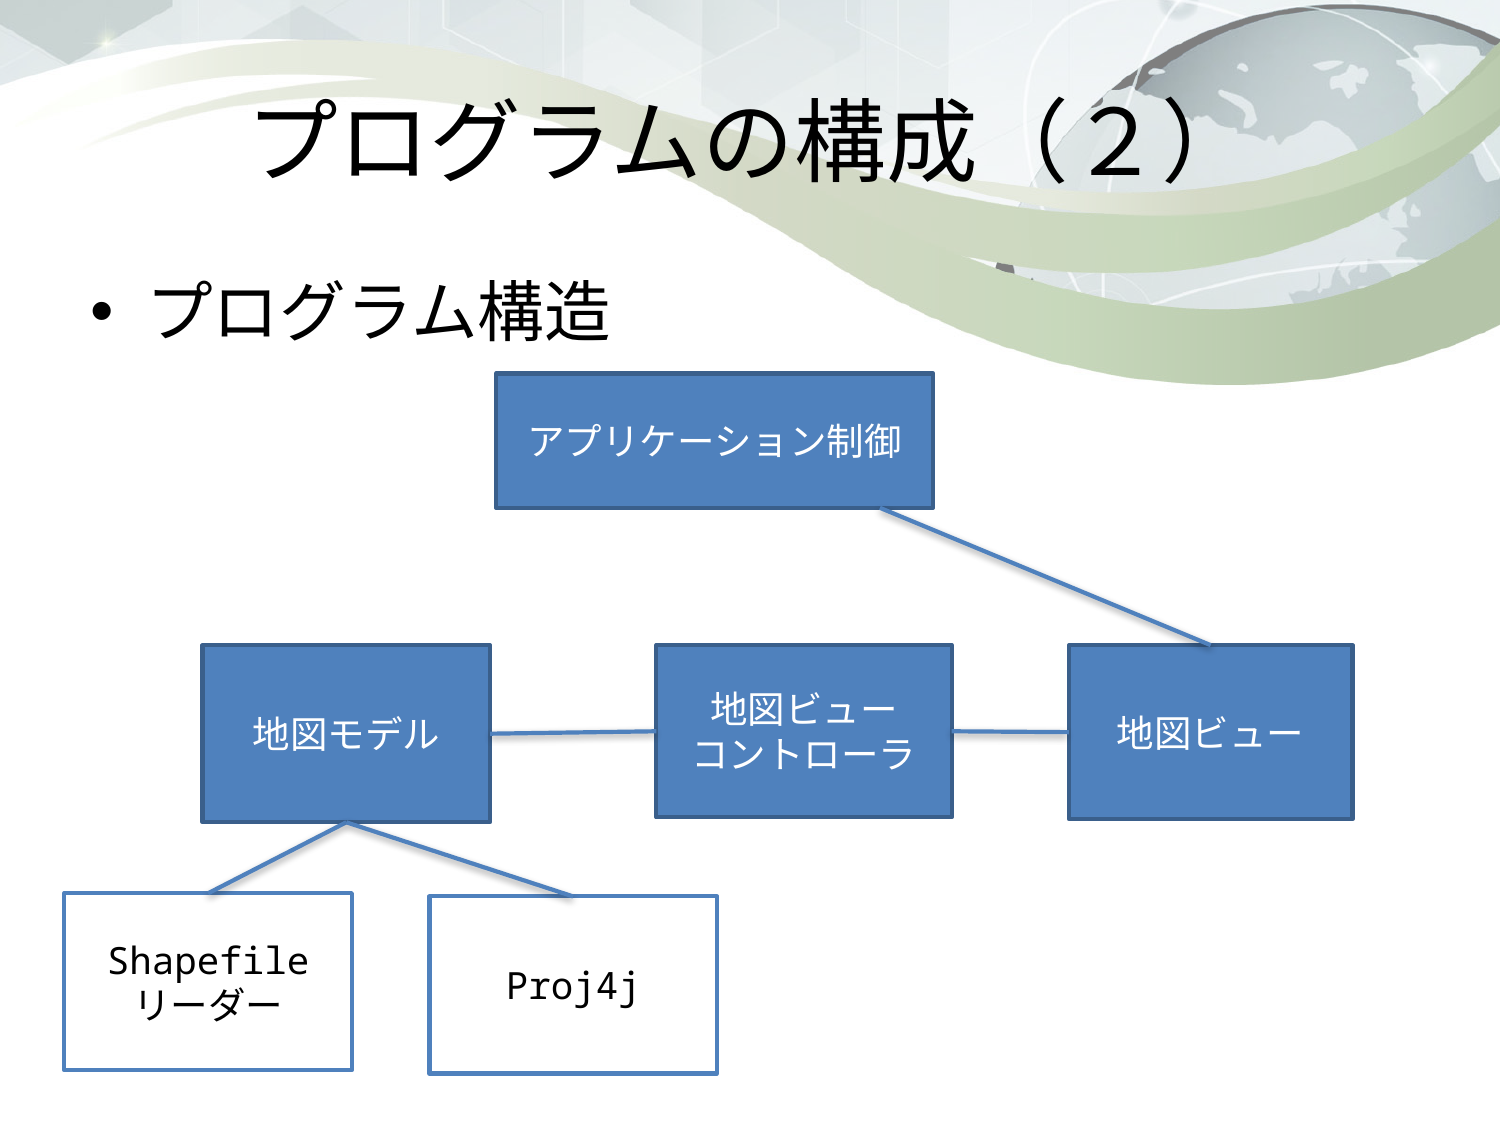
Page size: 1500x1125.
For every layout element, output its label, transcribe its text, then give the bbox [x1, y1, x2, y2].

list プログラム構造 [75, 262, 1425, 1005]
text_box 地図ビュー コントローラ [654, 643, 954, 819]
text_box アプリケーション制御 [494, 371, 935, 510]
text_box 地図ビュー [1067, 643, 1355, 821]
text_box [879, 507, 1211, 646]
text_box 地図モデル [200, 643, 492, 824]
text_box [346, 822, 574, 897]
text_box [207, 822, 343, 894]
title プログラムの構成（２） [75, 45, 1425, 233]
text_box Shapefile リーダー [62, 891, 354, 1072]
text_box Proj4j [427, 894, 719, 1076]
